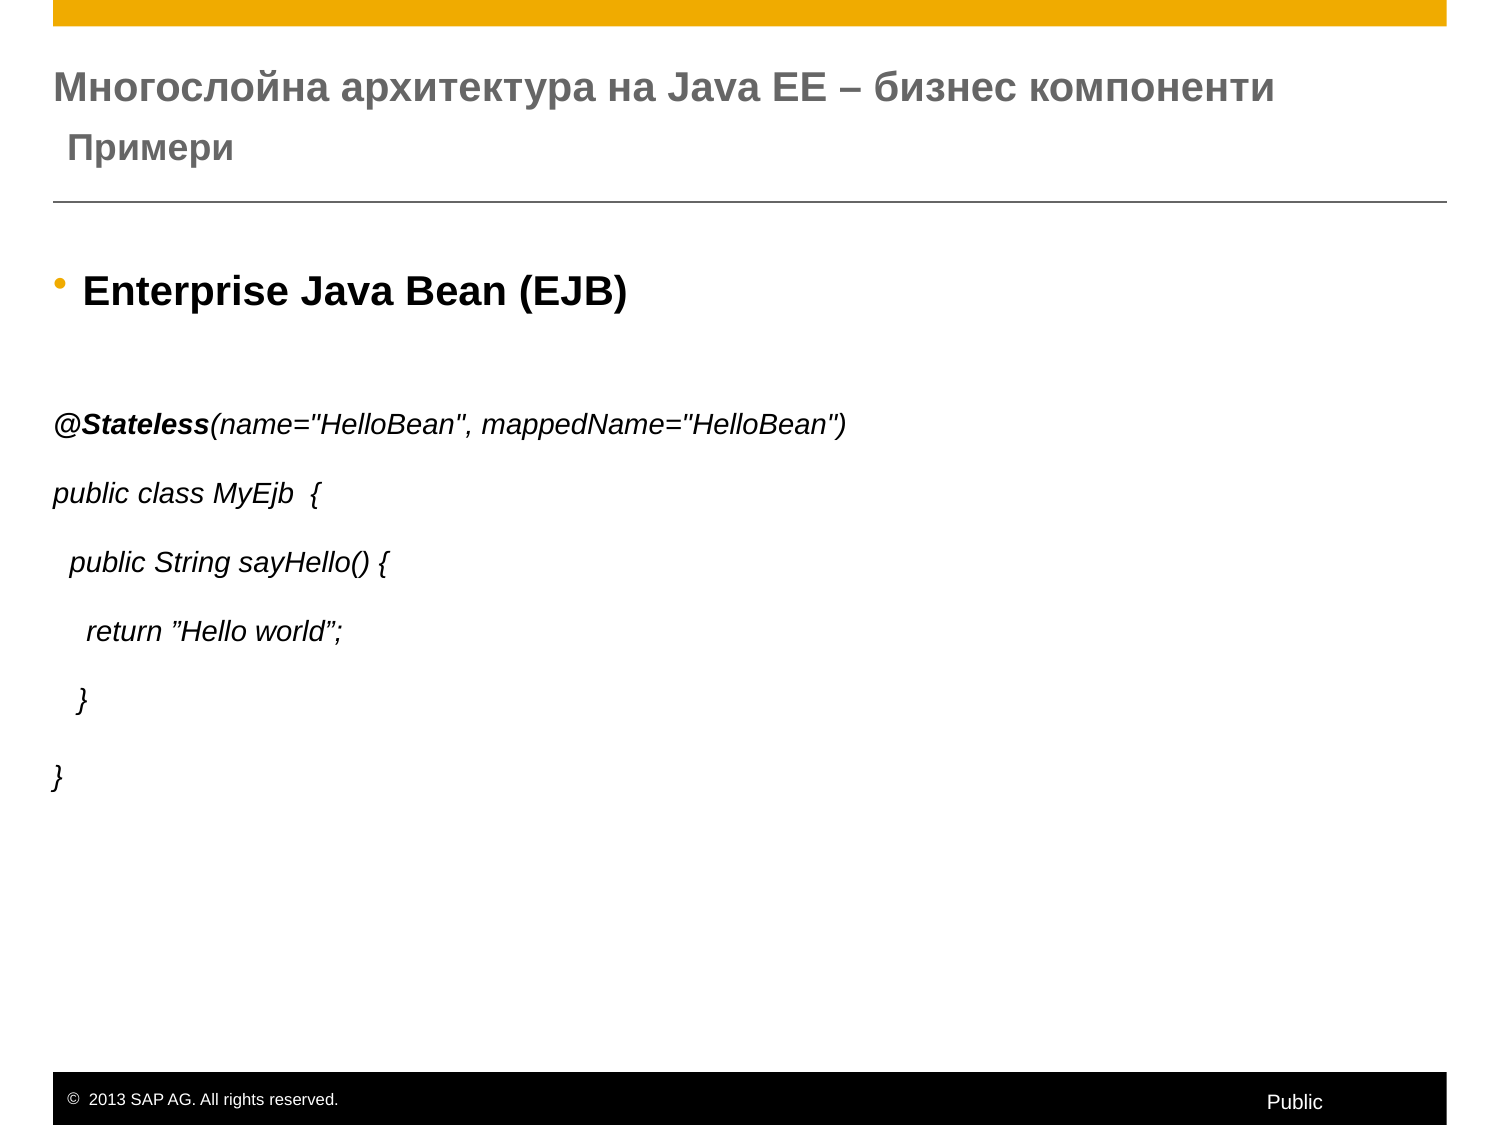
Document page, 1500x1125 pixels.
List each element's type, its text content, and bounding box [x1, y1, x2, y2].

list Enterprise Java Bean (EJB) @Stateless(name="HelloBean", mappedName="HelloBean") public class MyEjb { public String sayHello() { return ”Hello world”; } } [53, 263, 1456, 1036]
title Многослойна архитектура на Jаva EE – бизнес компоненти Примери [53, 53, 1447, 178]
